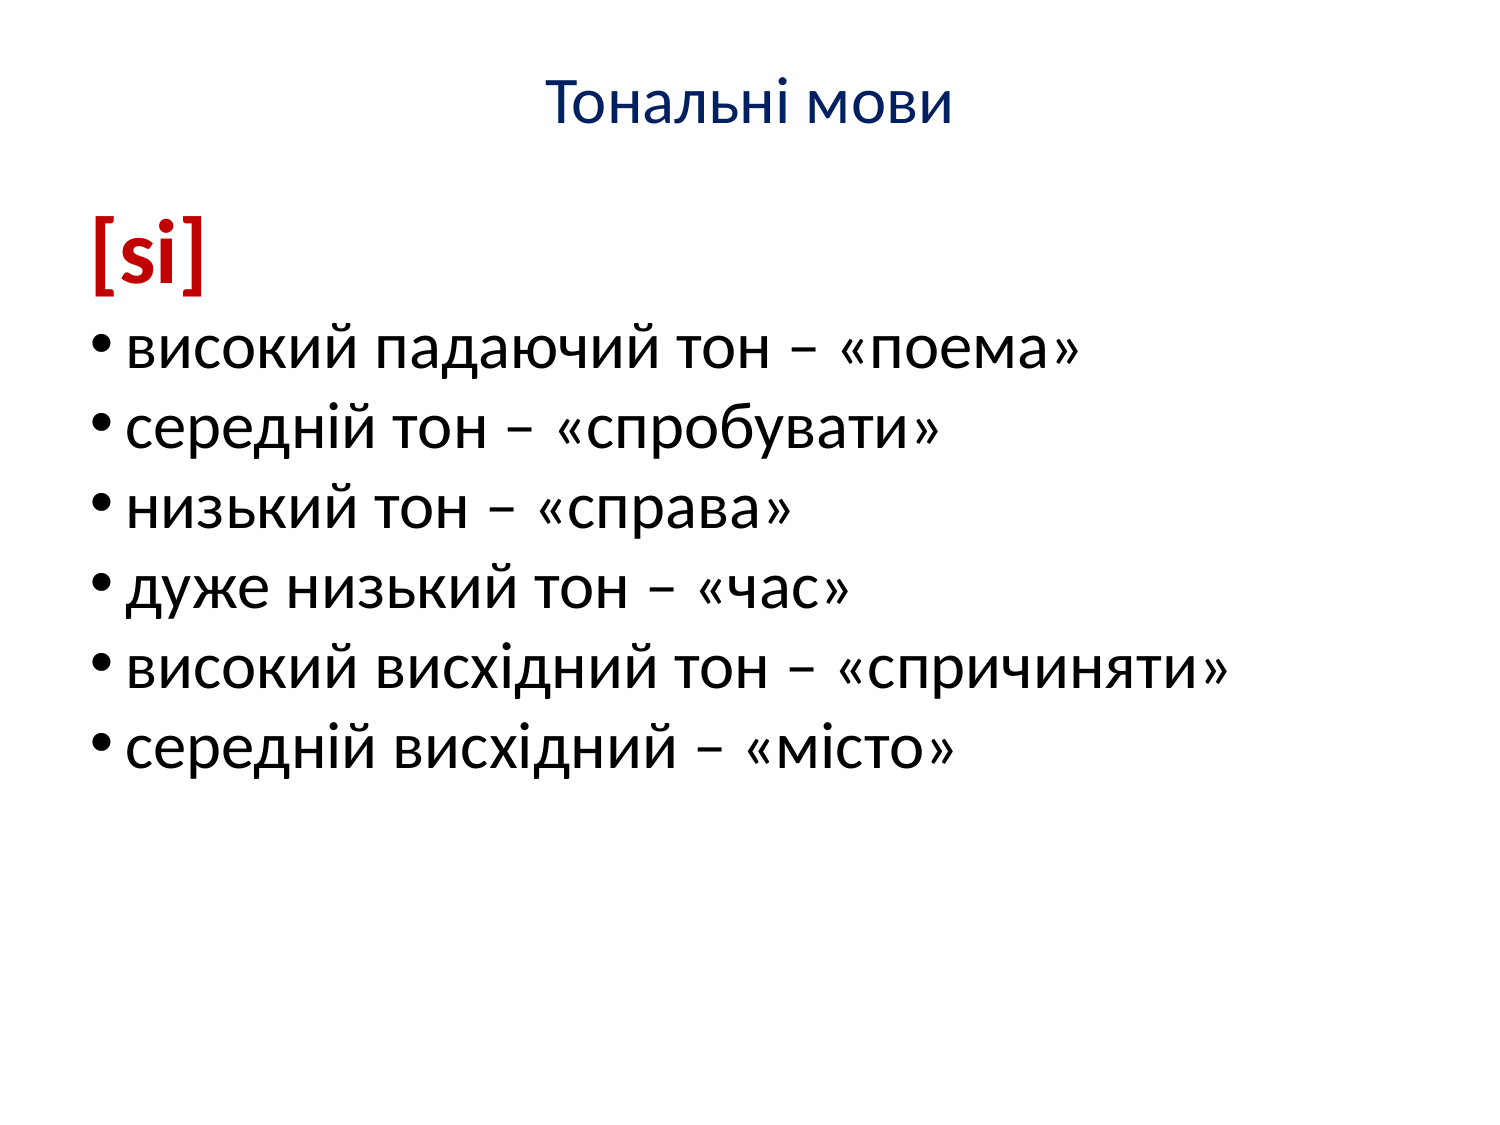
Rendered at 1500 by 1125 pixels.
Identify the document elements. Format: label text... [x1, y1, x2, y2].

text_box Тональні мови [75, 45, 1425, 149]
text_box [si] високий падаючий тон – «поема» середній тон – «спробувати» низький тон – «справа» дуже низький тон – «час» високий висхідний тон – «спричиняти» середній висхідний – «місто» [75, 184, 1425, 1005]
